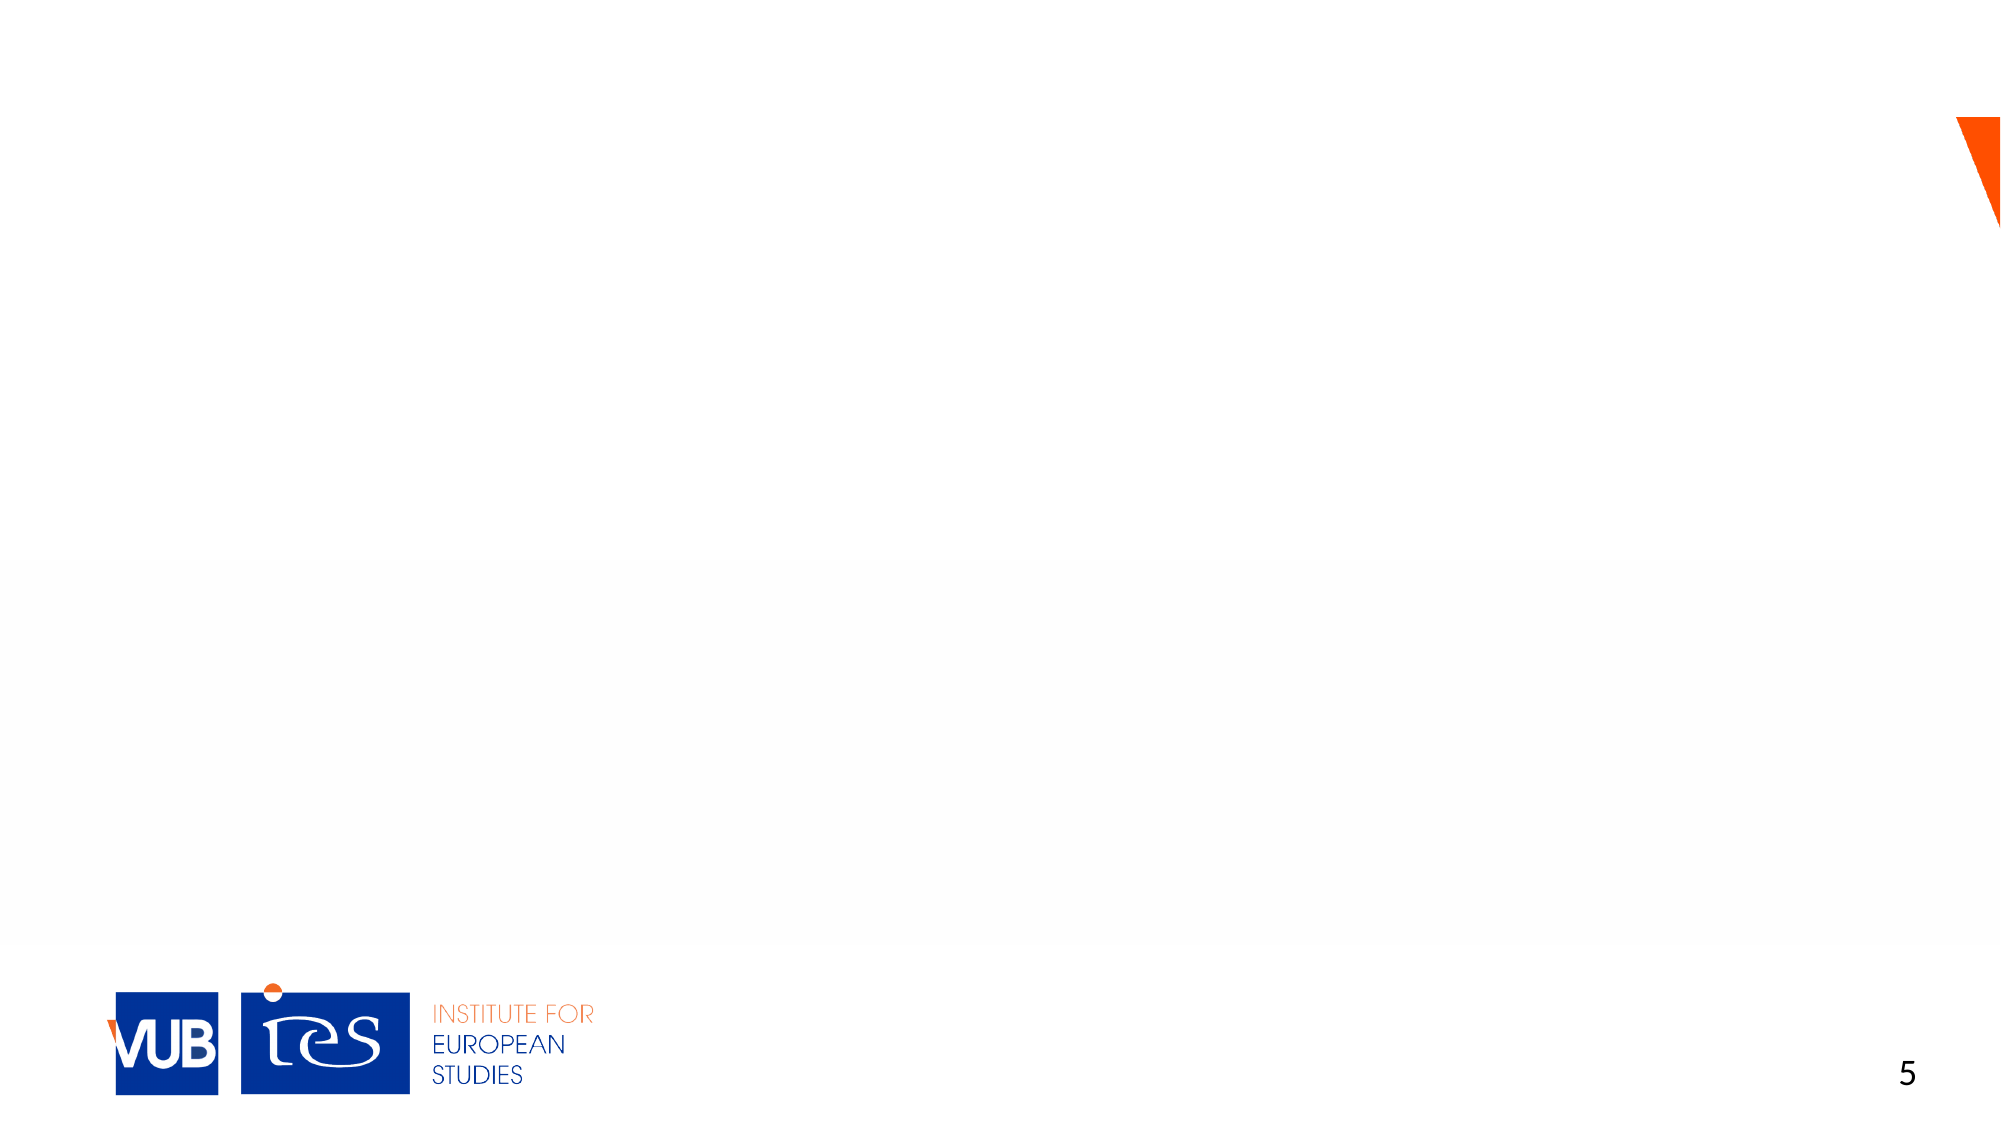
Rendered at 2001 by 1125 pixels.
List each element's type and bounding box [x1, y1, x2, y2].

picture [1956, 117, 2001, 235]
picture [89, 962, 651, 1124]
